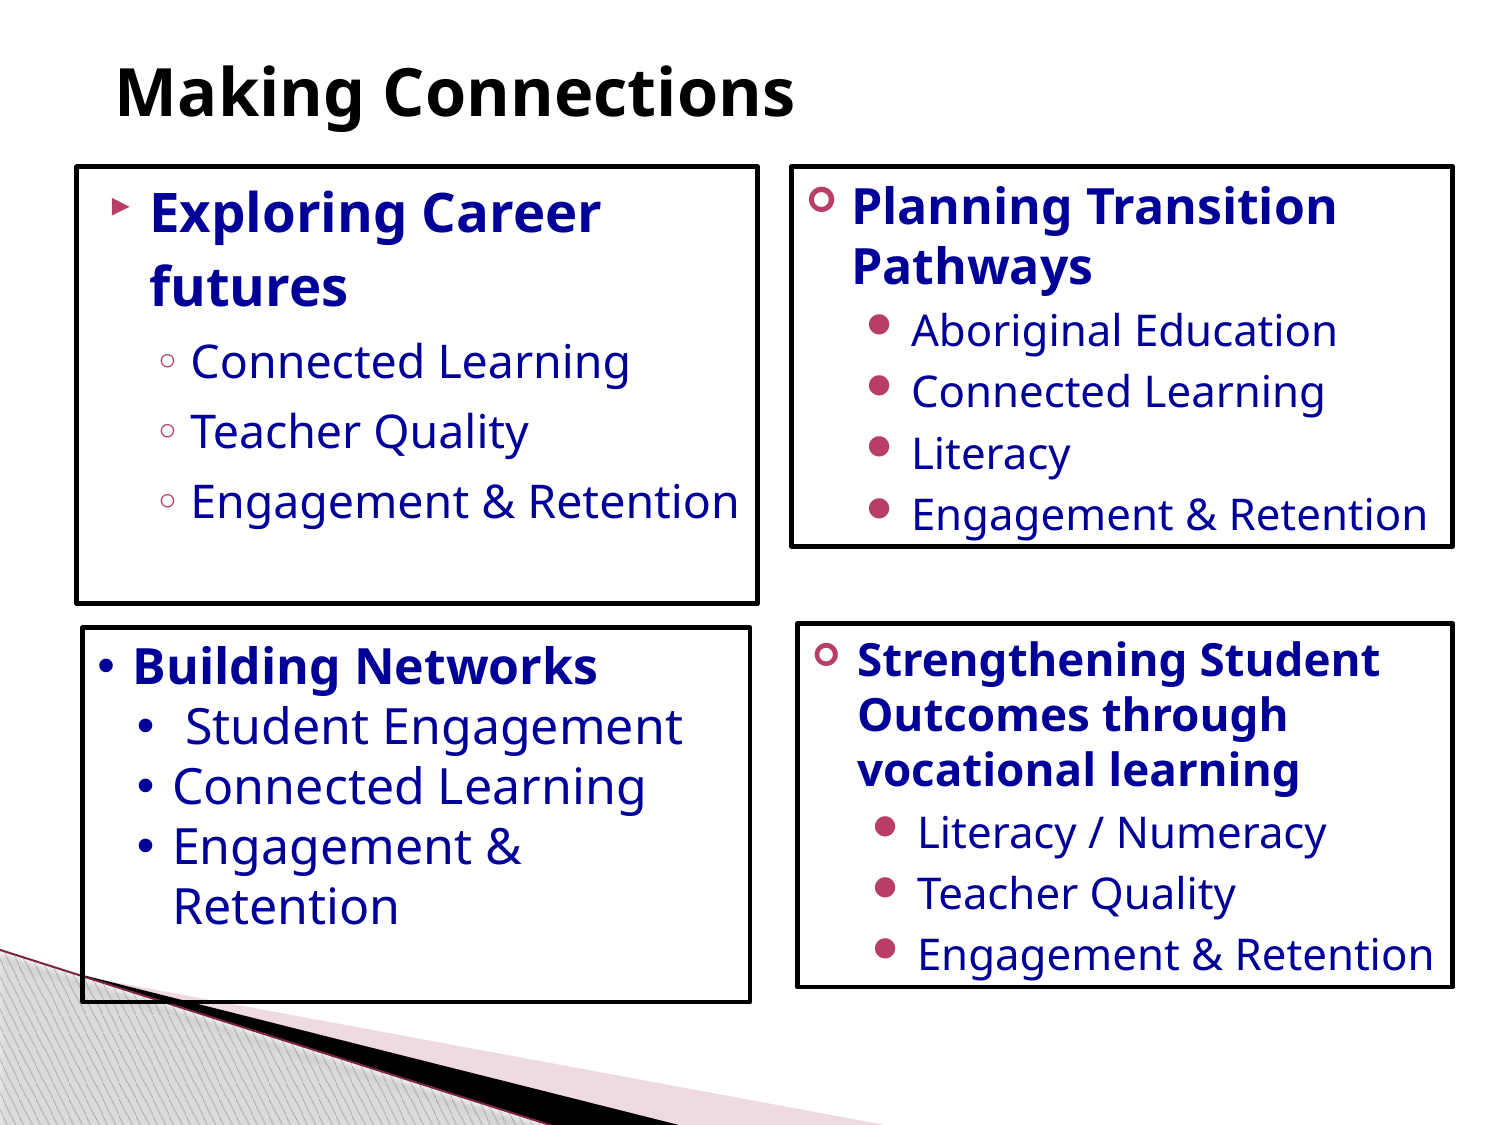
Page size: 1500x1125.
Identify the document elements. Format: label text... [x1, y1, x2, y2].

text_box Making Connections [100, 42, 1371, 138]
text_box Planning Transition Pathways Aboriginal Education Connected Learning Literacy Engagement & Retention [791, 166, 1453, 547]
list Exploring Career futures Connected Learning Teacher Quality Engagement & Retention [76, 166, 758, 604]
text_box Building Networks Student Engagement Connected Learning Engagement & Retention [82, 627, 750, 1003]
text_box Strengthening Student Outcomes through vocational learning Literacy / Numeracy Teacher Quality Engagement & Retention [797, 623, 1453, 987]
